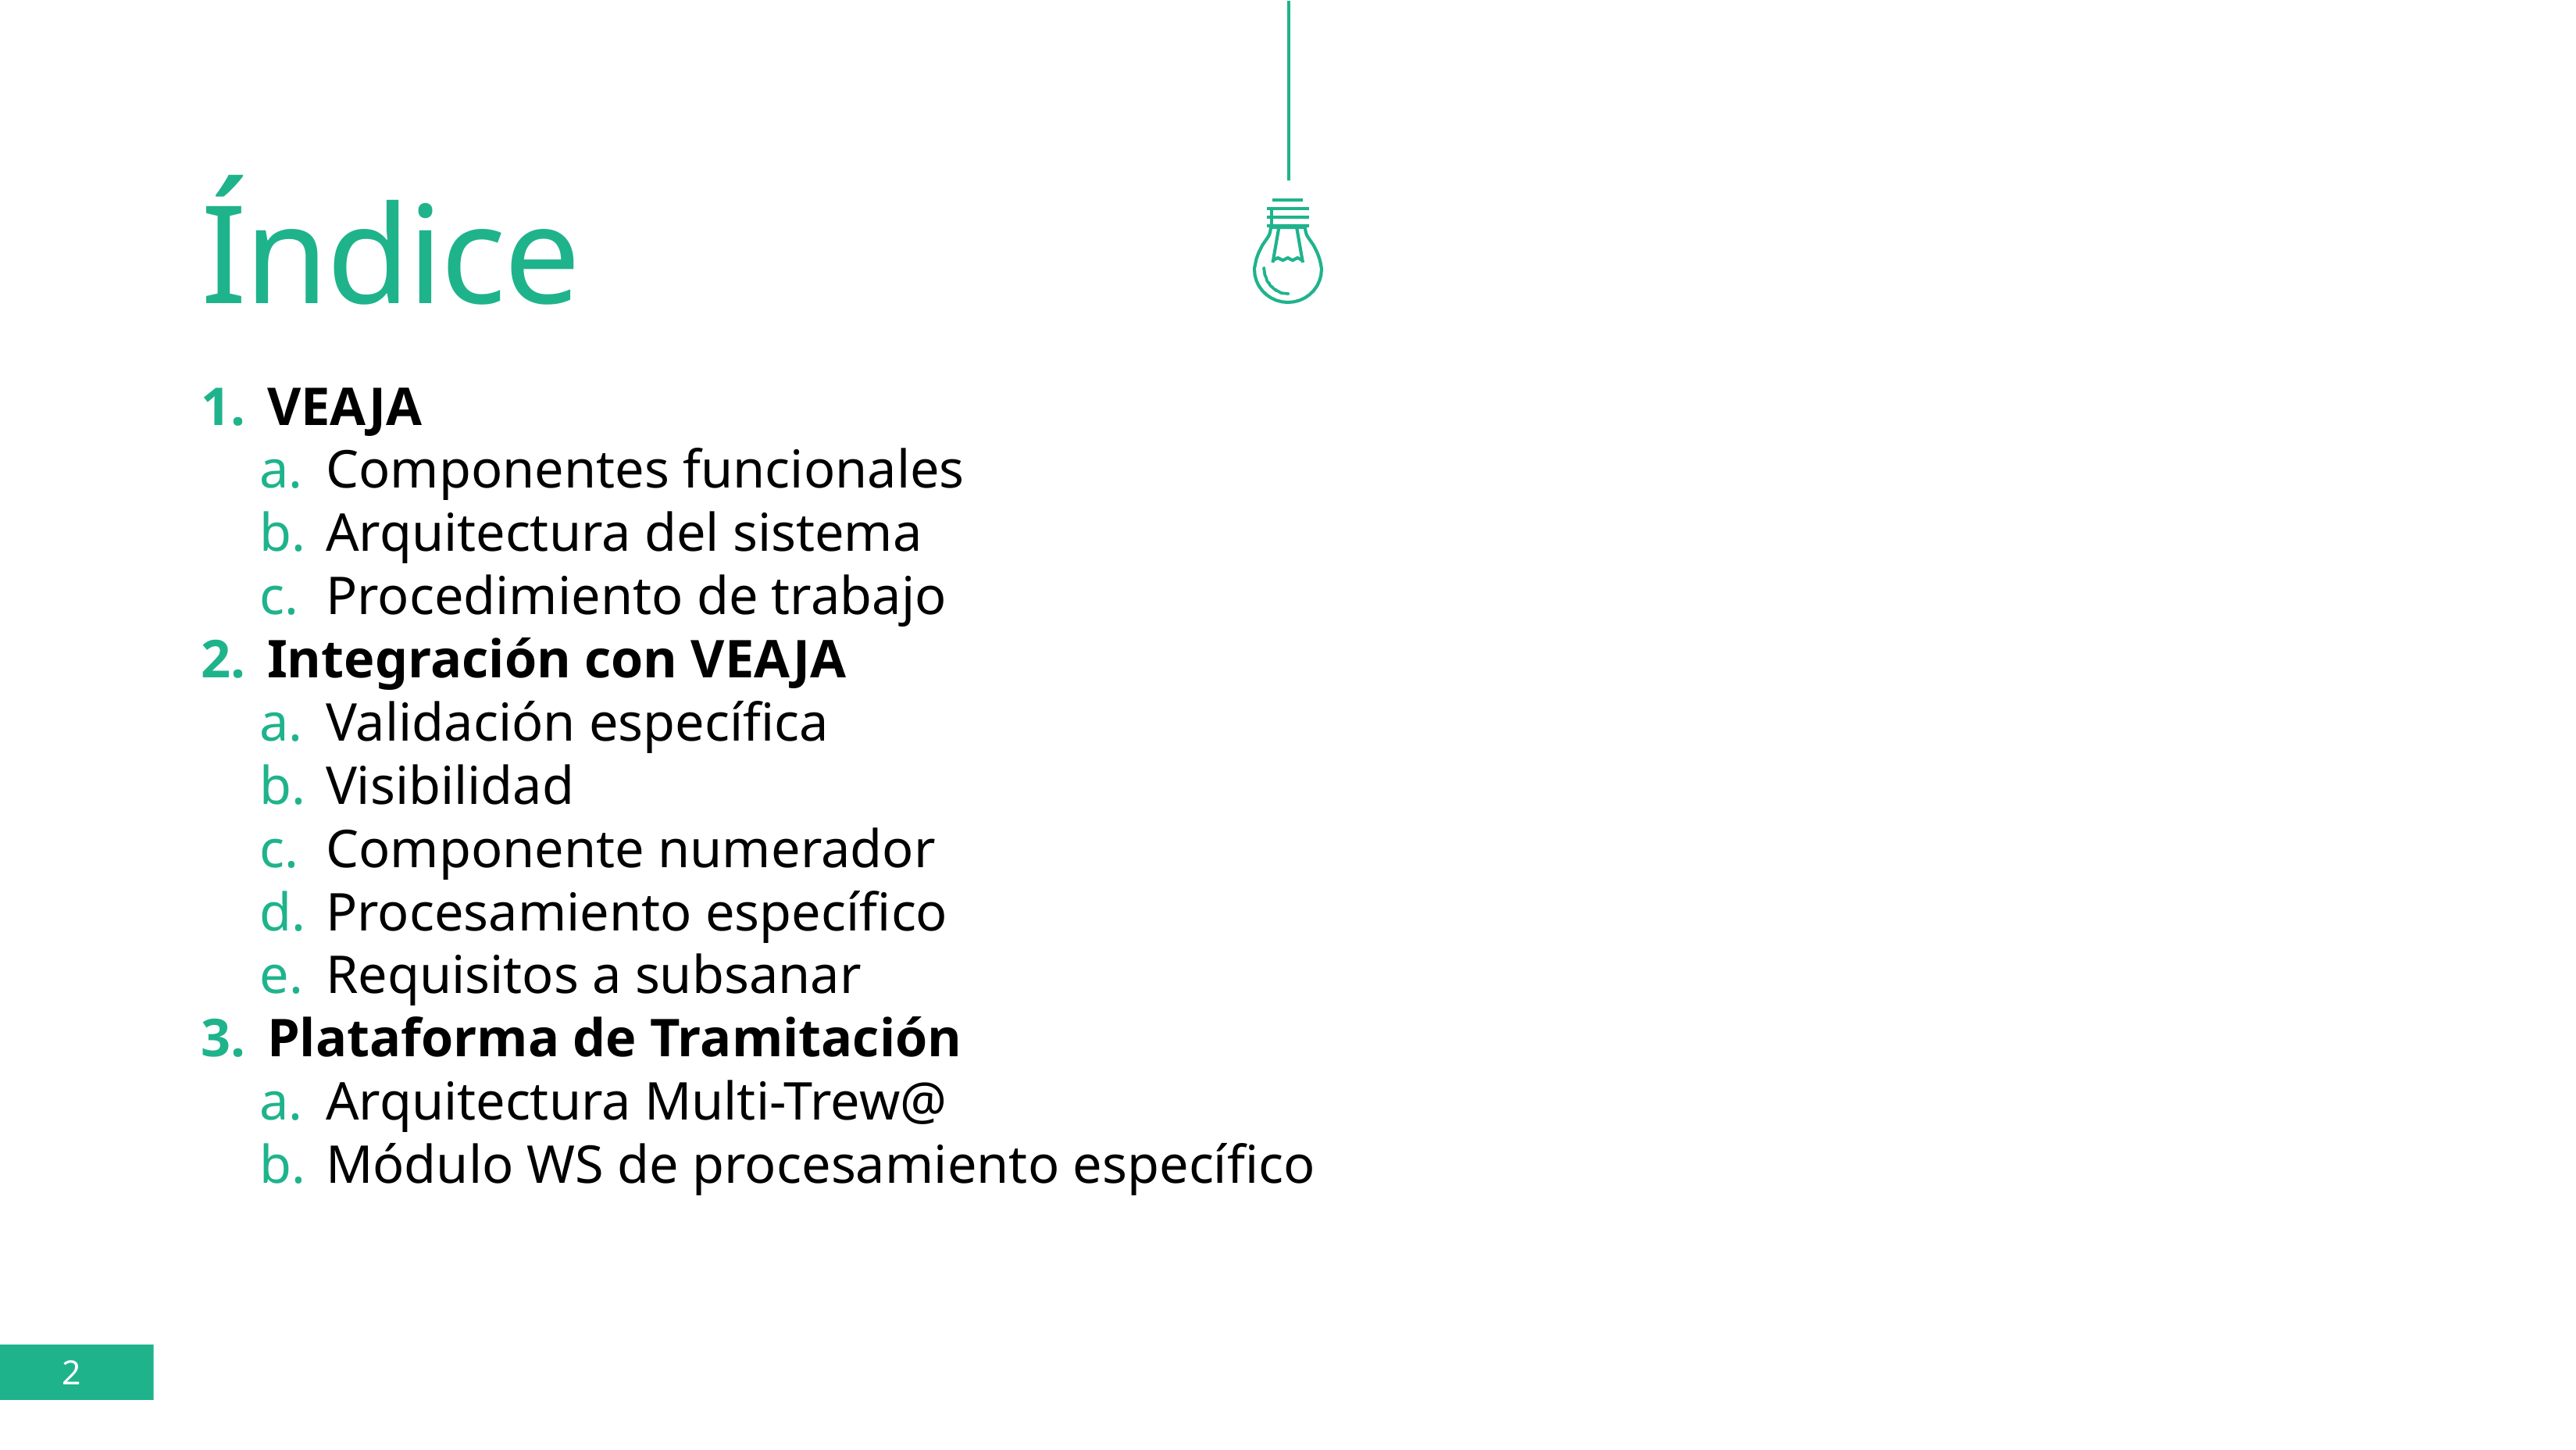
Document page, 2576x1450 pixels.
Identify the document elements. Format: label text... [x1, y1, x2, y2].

text_box [1254, 227, 1322, 302]
title Índice [199, 165, 1186, 372]
text_box VEAJA Componentes funcionales Arquitectura del sistema Procedimiento de trabajo Integración con VEAJA Validación específica Visibilidad Componente numerador Procesamiento específico Requisitos a subsanar Plataforma de Tramitación Arquitectura Multi-Trew@ Módulo WS de procesamiento específico [199, 372, 2342, 1194]
slide_number 2 [41, 1351, 112, 1394]
text_box [1272, 258, 1303, 261]
text_box [0, 1345, 154, 1400]
text_box [1262, 266, 1290, 295]
